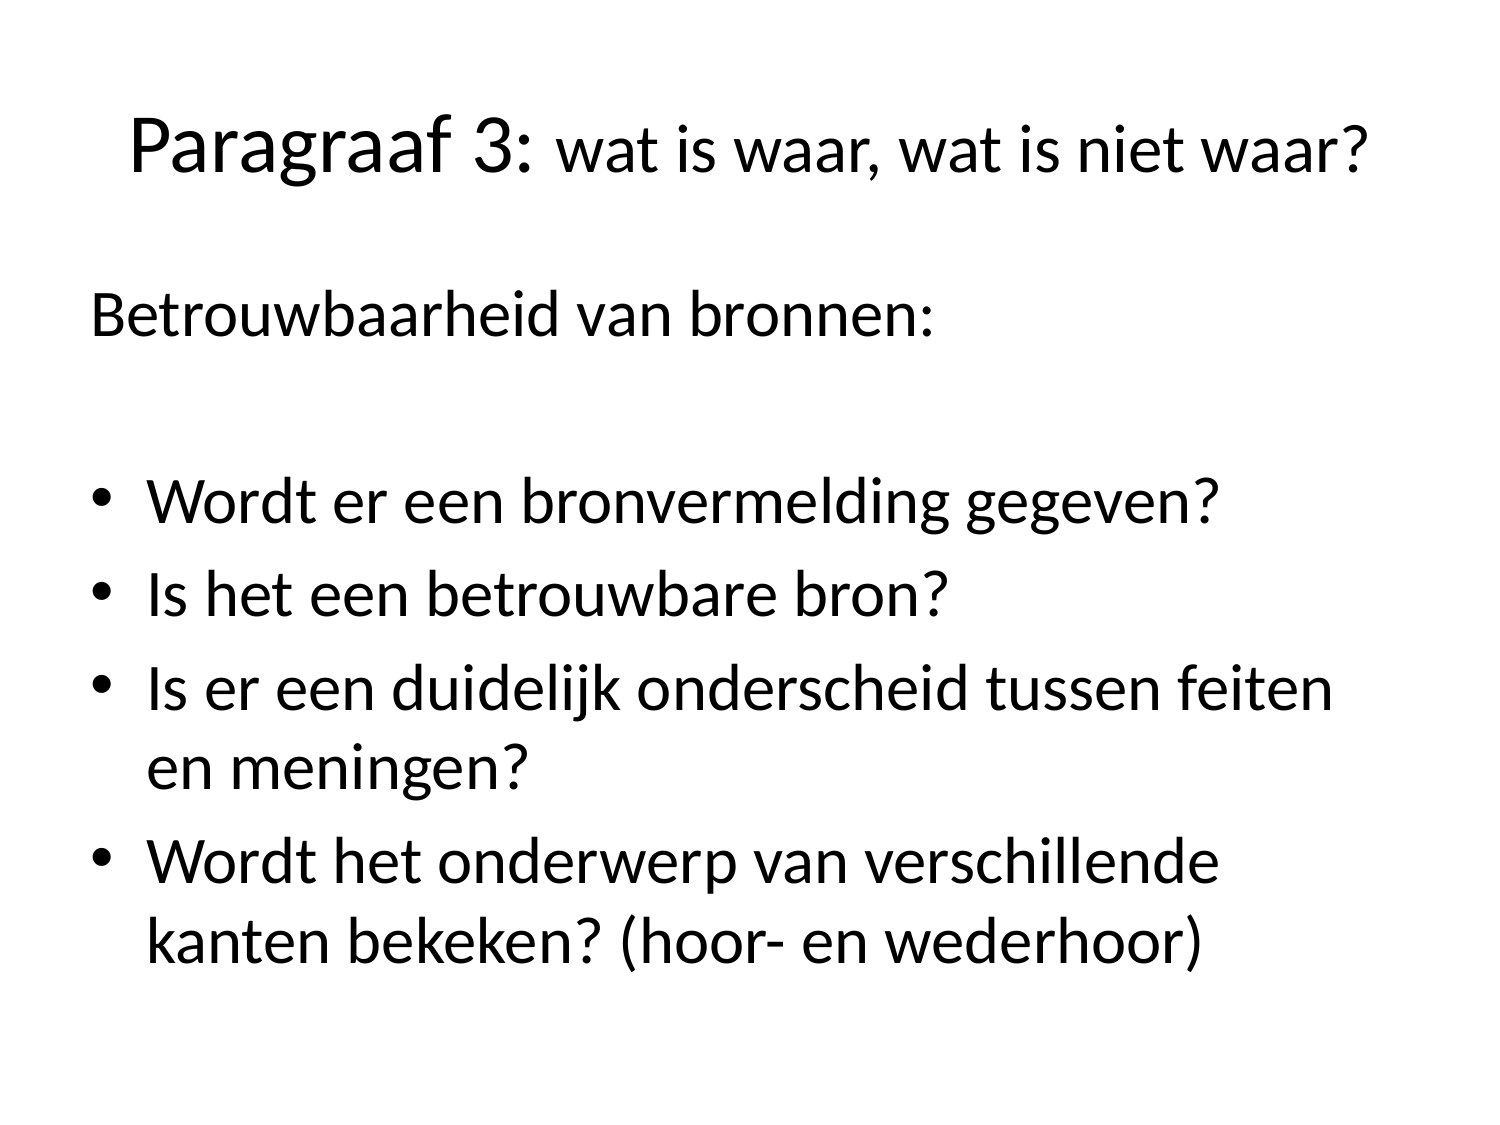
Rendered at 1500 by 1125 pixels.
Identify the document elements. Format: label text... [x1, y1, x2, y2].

title Paragraaf 3: wat is waar, wat is niet waar? [75, 45, 1425, 233]
list Betrouwbaarheid van bronnen: Wordt er een bronvermelding gegeven? Is het een betrouwbare bron? Is er een duidelijk onderscheid tussen feiten en meningen? Wordt het onderwerp van verschillende kanten bekeken? (hoor- en wederhoor) [75, 262, 1425, 1005]
